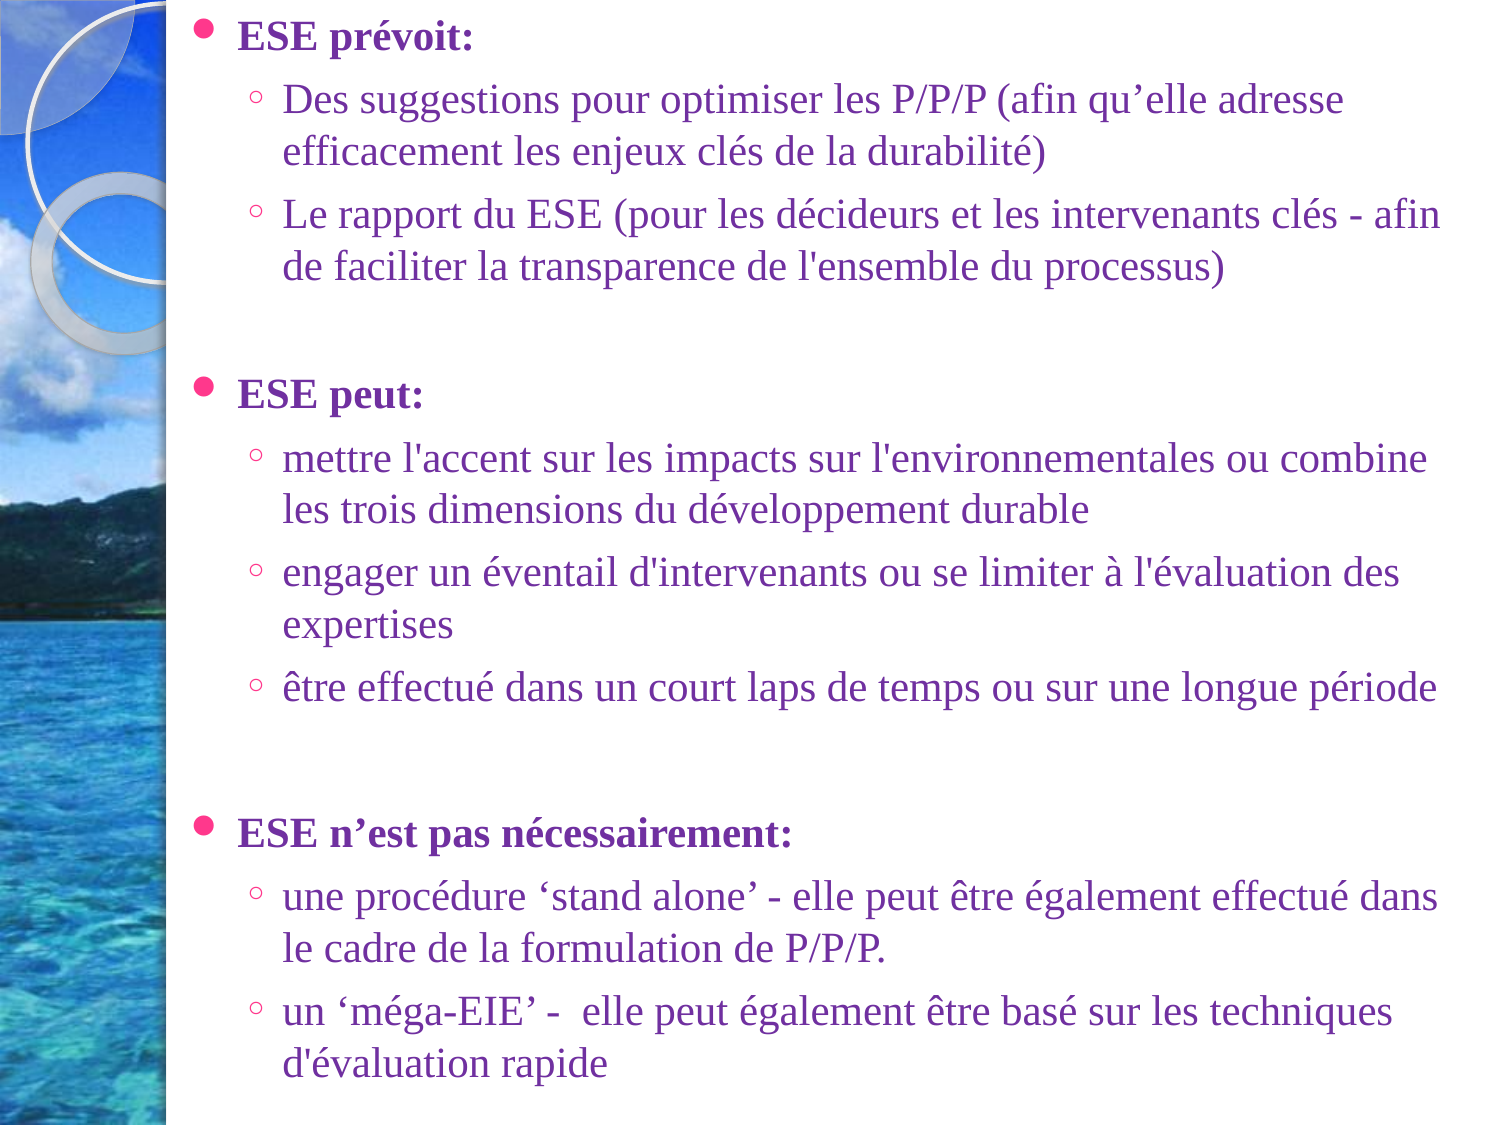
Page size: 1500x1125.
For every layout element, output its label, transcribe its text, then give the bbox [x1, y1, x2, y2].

picture [136, 0, 162, 4]
picture [62, 195, 160, 280]
picture [32, 13, 160, 207]
picture [53, 240, 160, 332]
picture [0, 134, 166, 1125]
list ESE prévoit: Des suggestions pour optimiser les P/P/P (afin qu’elle adresse efficacement les enjeux clés de la durabilité) Le rapport du ESE (pour les décideurs et les intervenants clés - afin de faciliter la transparence de l'ensemble du processus) ESE peut: mettre l'accent sur les impacts sur l'environnementales ou combine les trois dimensions du développement durable engager un éventail d'intervenants ou se limiter à l'évaluation des expertises être effectué dans un court laps de temps ou sur une longue période ESE n’est pas nécessairement: une procédure ‘stand alone’ - elle peut être également effectué dans le cadre de la formulation de P/P/P. un ‘méga-EIE’ - elle peut également être basé sur les techniques d'évaluation rapide [162, 0, 1463, 963]
